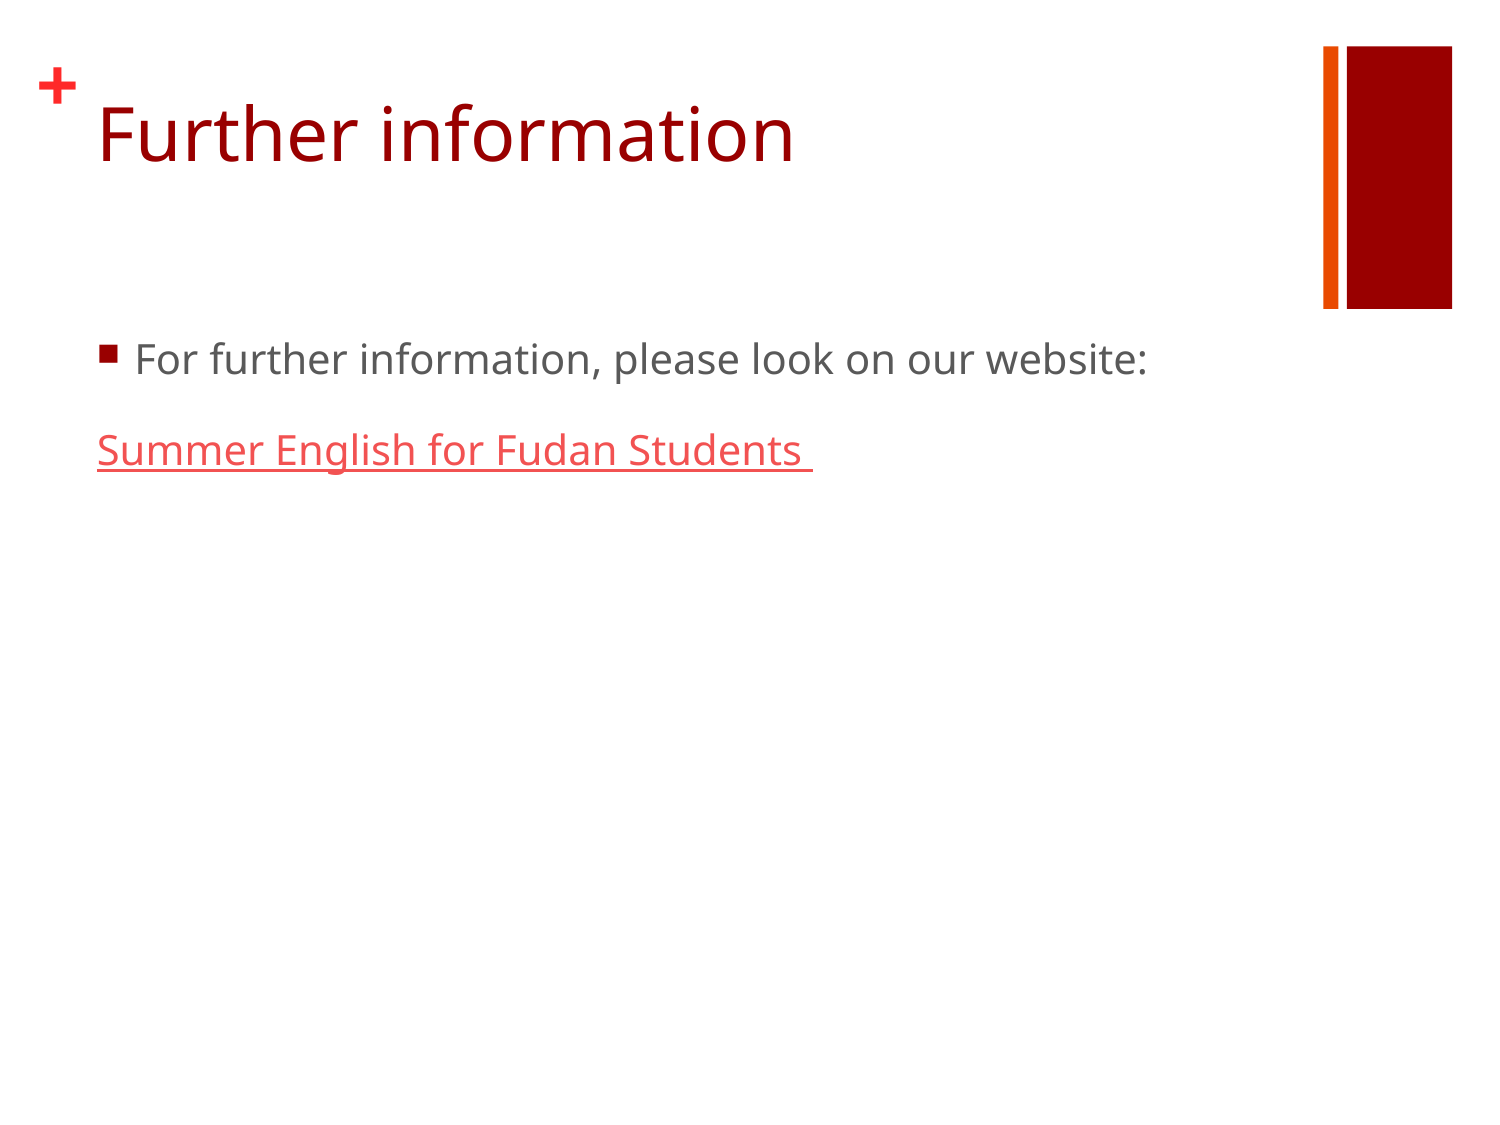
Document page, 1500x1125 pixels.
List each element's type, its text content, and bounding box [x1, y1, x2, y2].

list For further information, please look on our website: Summer English for Fudan Students [81, 324, 1322, 1005]
title Further information [81, 79, 1322, 263]
